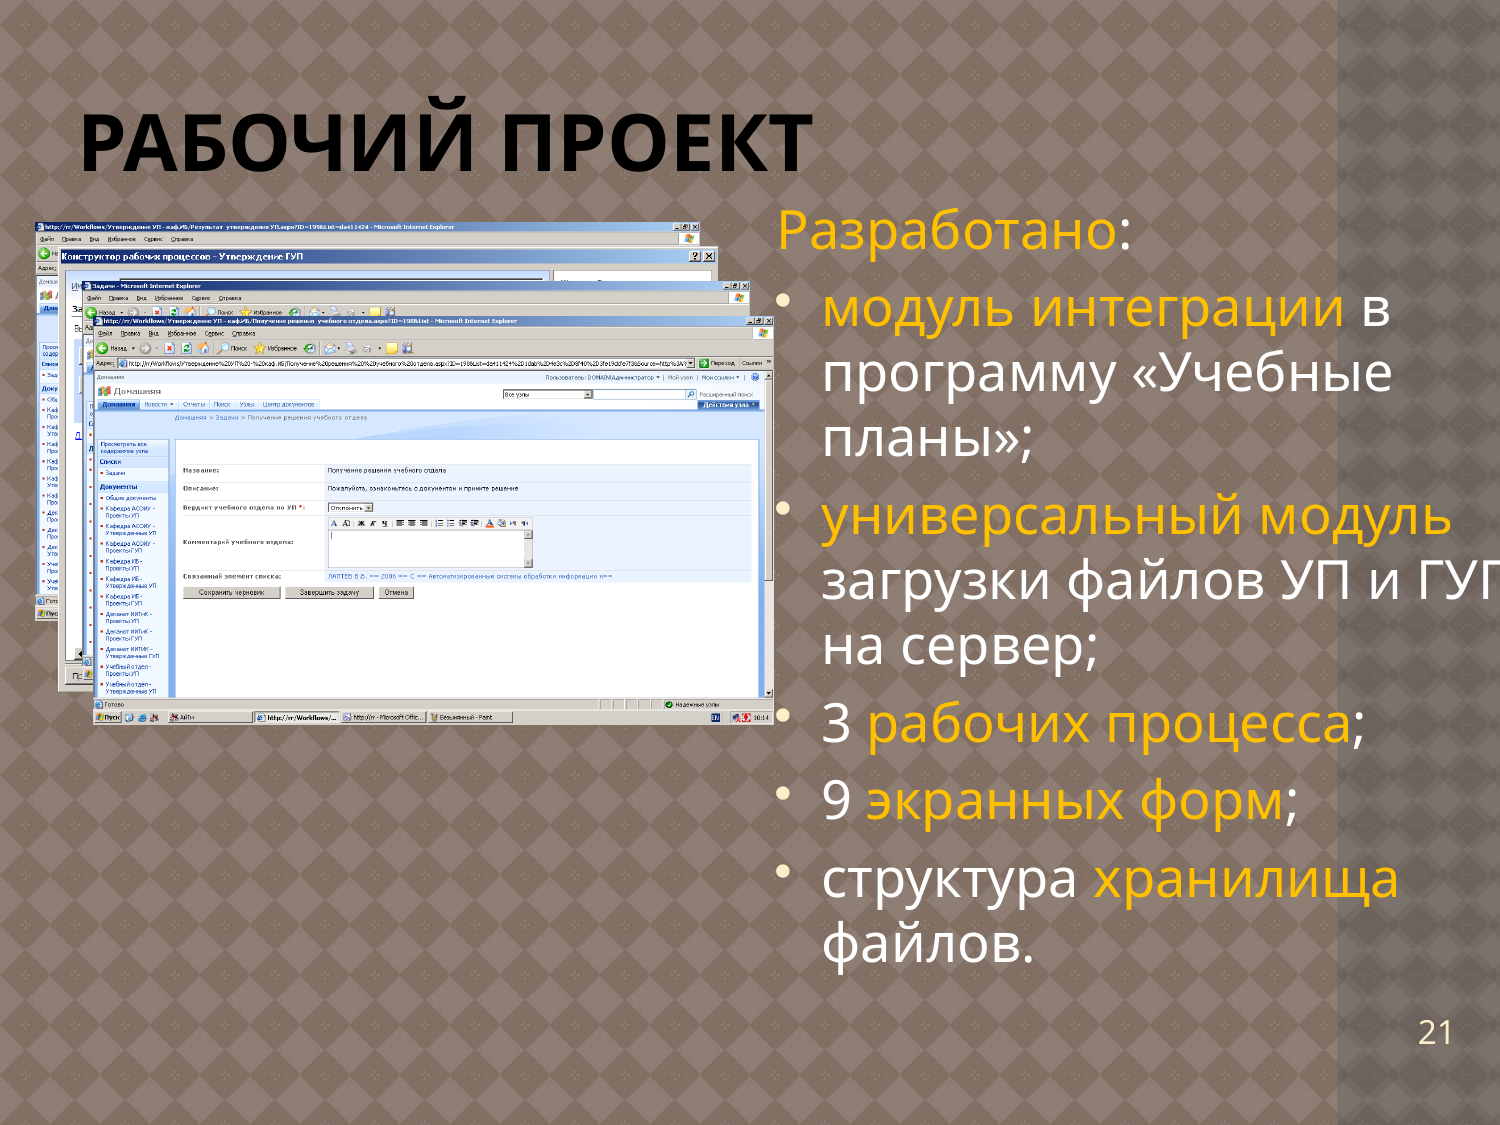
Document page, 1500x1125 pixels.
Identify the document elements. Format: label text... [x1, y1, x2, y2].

title Рабочий проект [70, 0, 1258, 188]
slide_number 21 [1359, 1019, 1456, 1057]
picture [34, 222, 774, 725]
list Разработано: модуль интеграции в программу «Учебные планы»; универсальный модуль загрузки файлов УП и ГУП на сервер; 3 рабочих процесса; 9 экранных форм; структура хранилища файлов. [761, 187, 1500, 1030]
